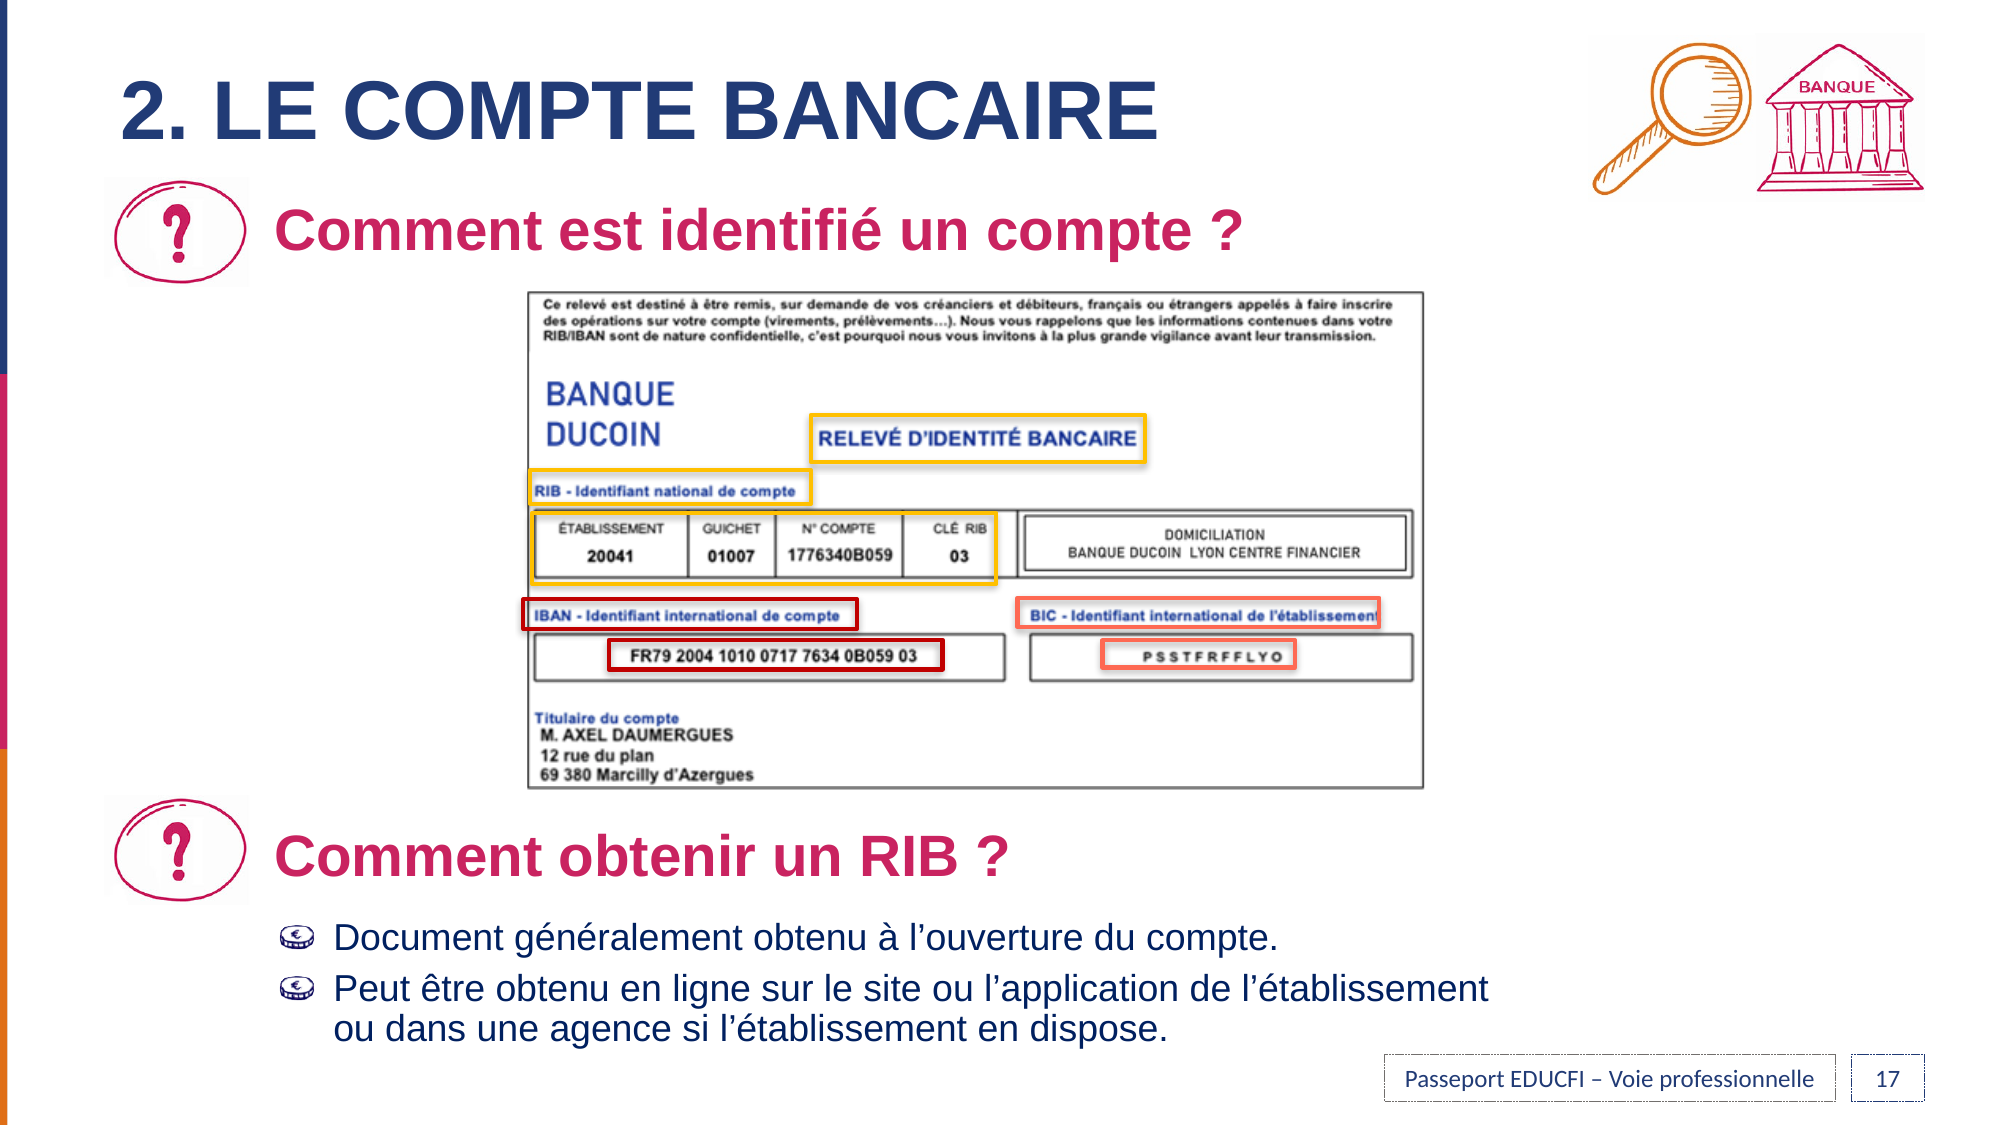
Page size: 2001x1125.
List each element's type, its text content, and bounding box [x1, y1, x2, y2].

picture [104, 795, 250, 905]
picture [277, 973, 332, 1001]
text_box [502, 273, 1455, 344]
picture [1588, 35, 1756, 202]
picture [526, 290, 1429, 793]
slide_number 17 [1851, 1054, 1925, 1102]
picture [104, 177, 250, 287]
title 2. LE COMPTE BANCAIRE [105, 59, 1588, 166]
picture [0, 0, 8, 1125]
picture [277, 922, 332, 950]
text_box Document généralement obtenu à l’ouverture du compte. Peut être obtenu en ligne sur le site ou l’application de l’établissement ou dans une agence si l’établissement en dispose. [266, 910, 1527, 1058]
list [1755, 32, 1925, 202]
text_box Comment obtenir un RIB ? [266, 810, 1712, 896]
footer Passeport EDUCFI – Voie professionnelle [1384, 1054, 1836, 1102]
text_box Comment est identifié un compte ? [266, 184, 1712, 270]
